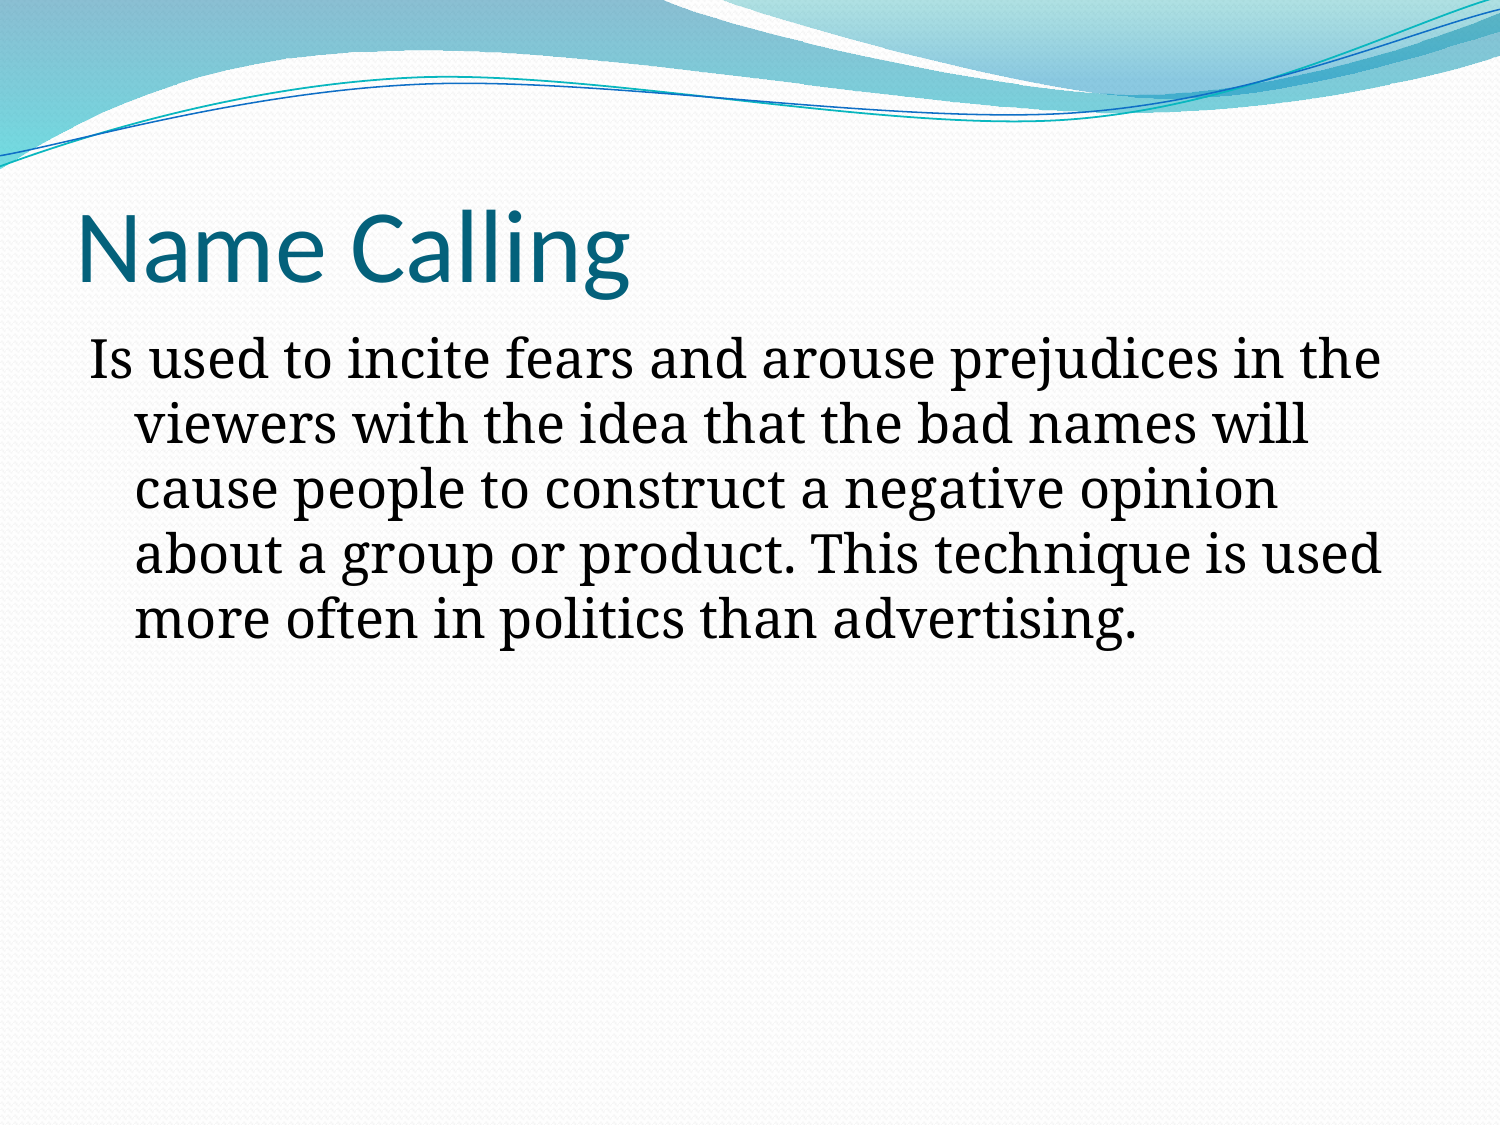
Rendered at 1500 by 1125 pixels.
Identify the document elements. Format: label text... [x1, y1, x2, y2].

list Is used to incite fears and arouse prejudices in the viewers with the idea that the bad names will cause people to construct a negative opinion about a group or product. This technique is used more often in politics than advertising. [75, 317, 1425, 1038]
title Name Calling [75, 115, 1425, 303]
